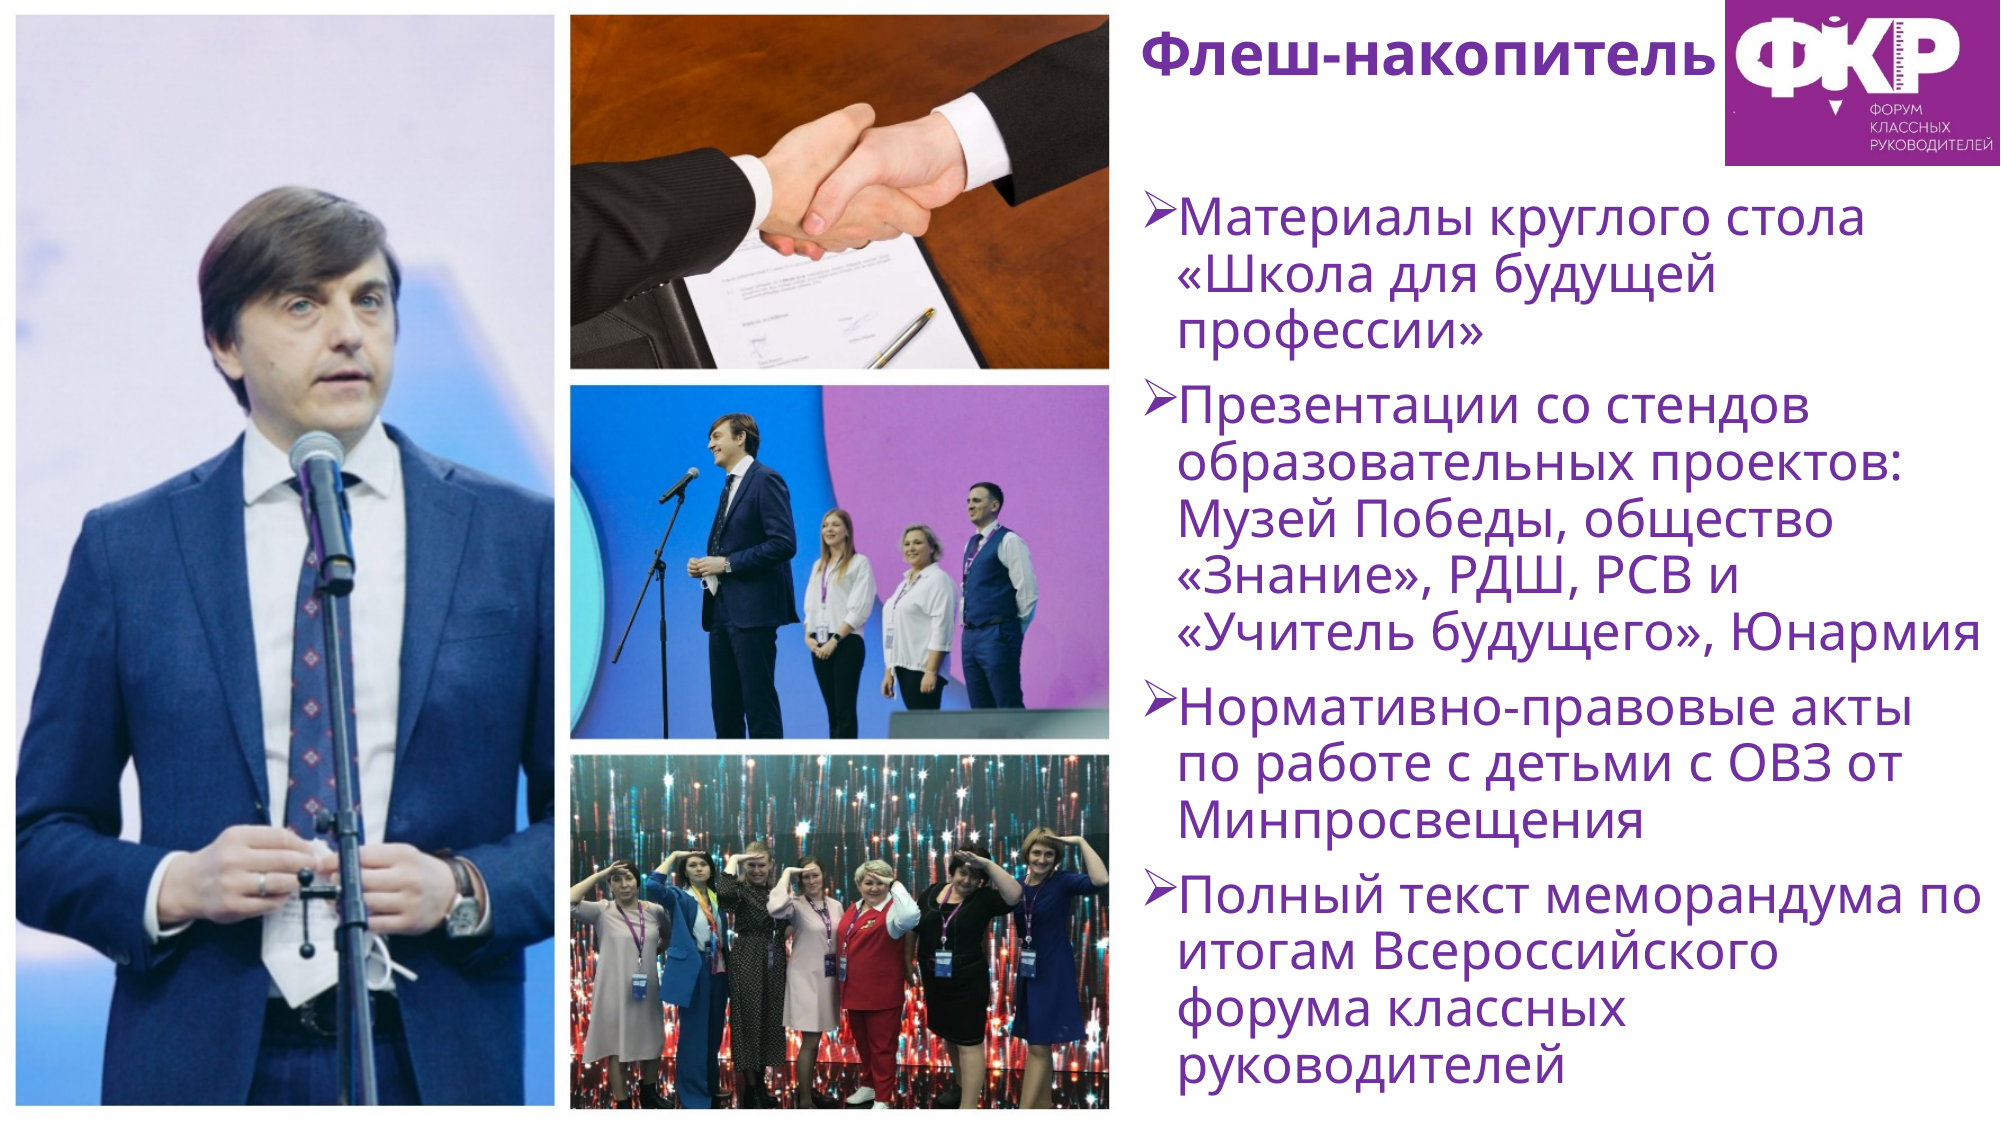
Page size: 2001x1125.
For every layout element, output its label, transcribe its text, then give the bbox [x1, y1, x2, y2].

picture [0, 0, 1125, 1125]
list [1725, 0, 2000, 166]
list Флеш-накопитель Материалы круглого стола «Школа для будущей профессии» Презентации со стендов образовательных проектов: Музей Победы, общество «Знание», РДШ, РСВ и «Учитель будущего», Юнармия Нормативно-правовые акты по работе с детьми с ОВЗ от Минпросвещения Полный текст меморандума по итогам Всероссийского форума классных руководителей [1125, 15, 2000, 1125]
